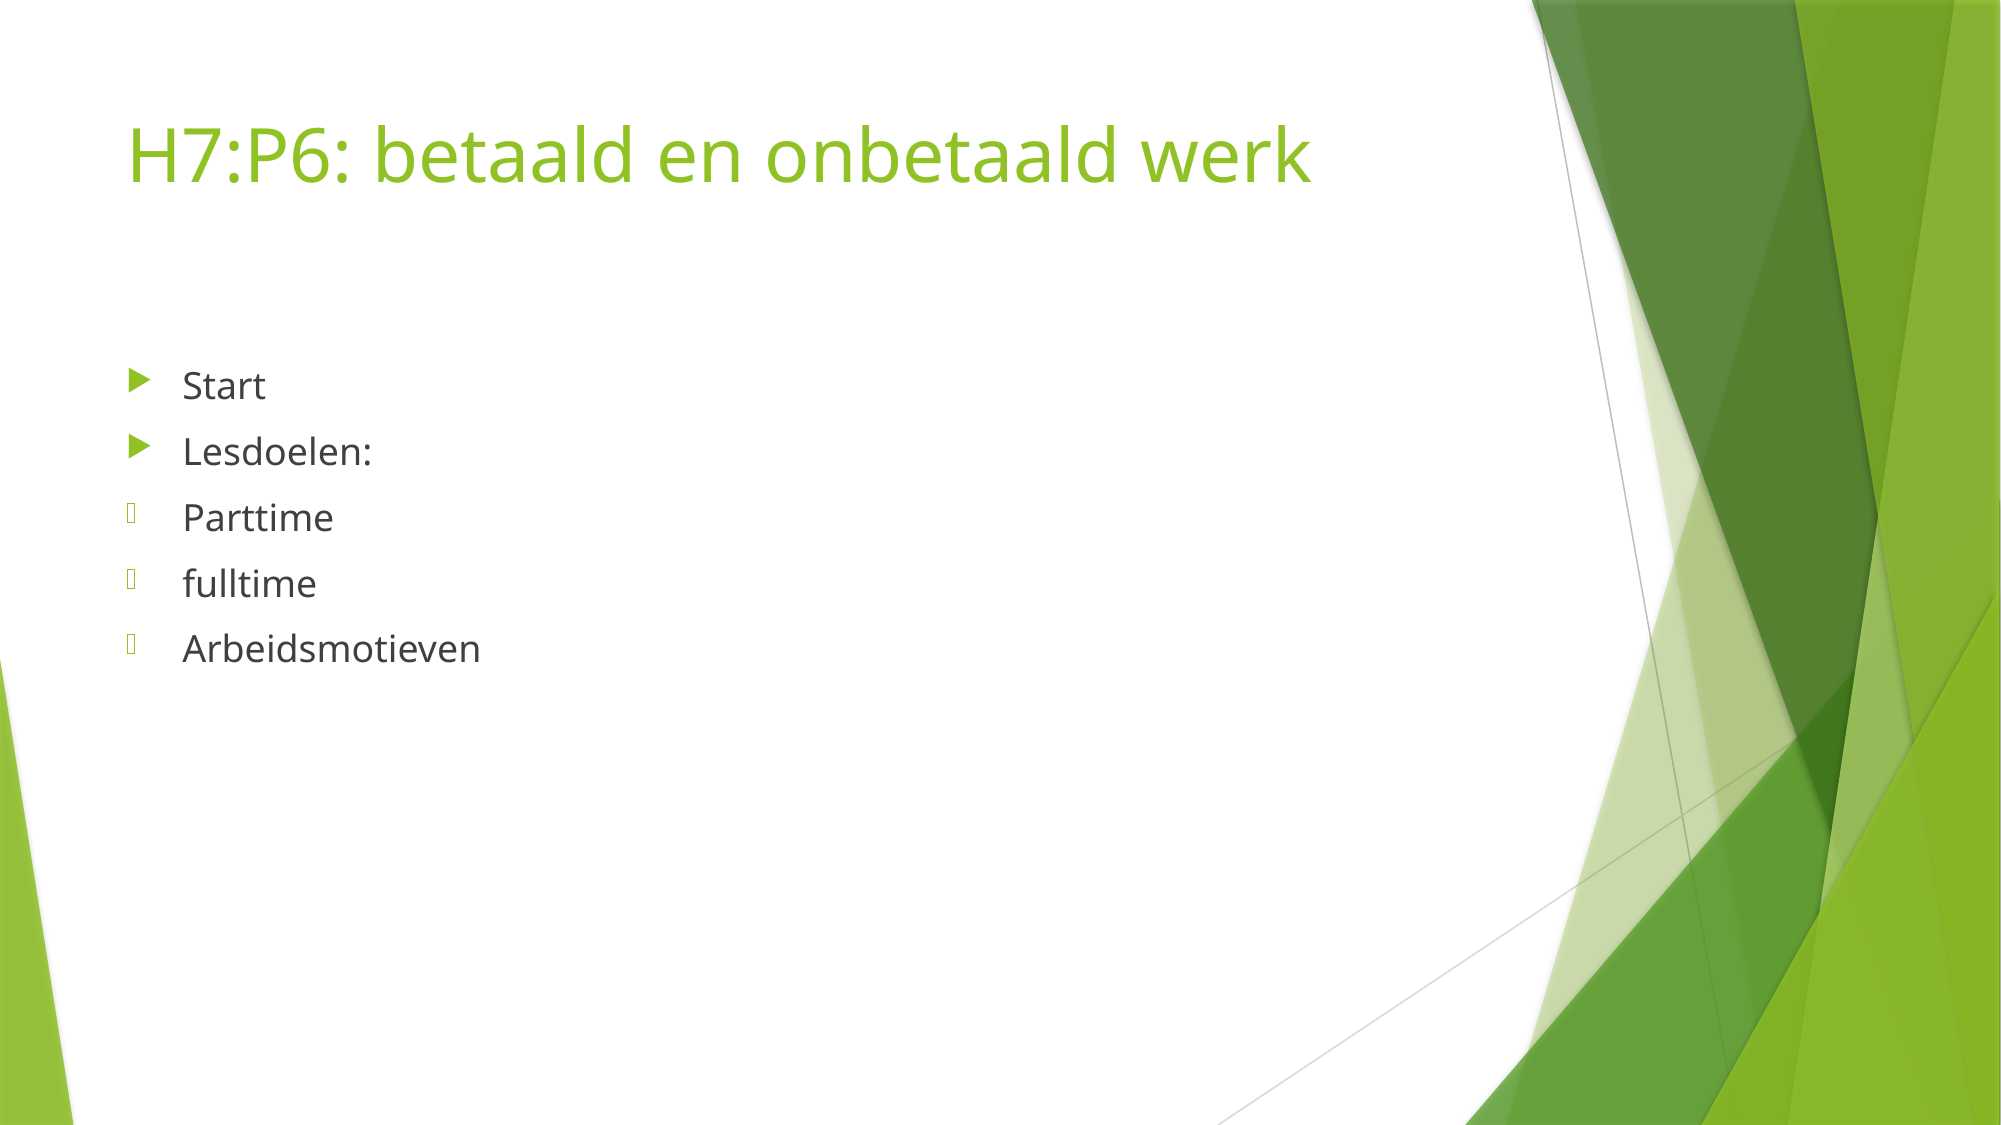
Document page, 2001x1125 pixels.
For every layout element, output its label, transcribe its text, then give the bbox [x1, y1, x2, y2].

list Start Lesdoelen: Parttime fulltime Arbeidsmotieven [111, 354, 1522, 992]
title H7:P6: betaald en onbetaald werk [111, 99, 1522, 317]
